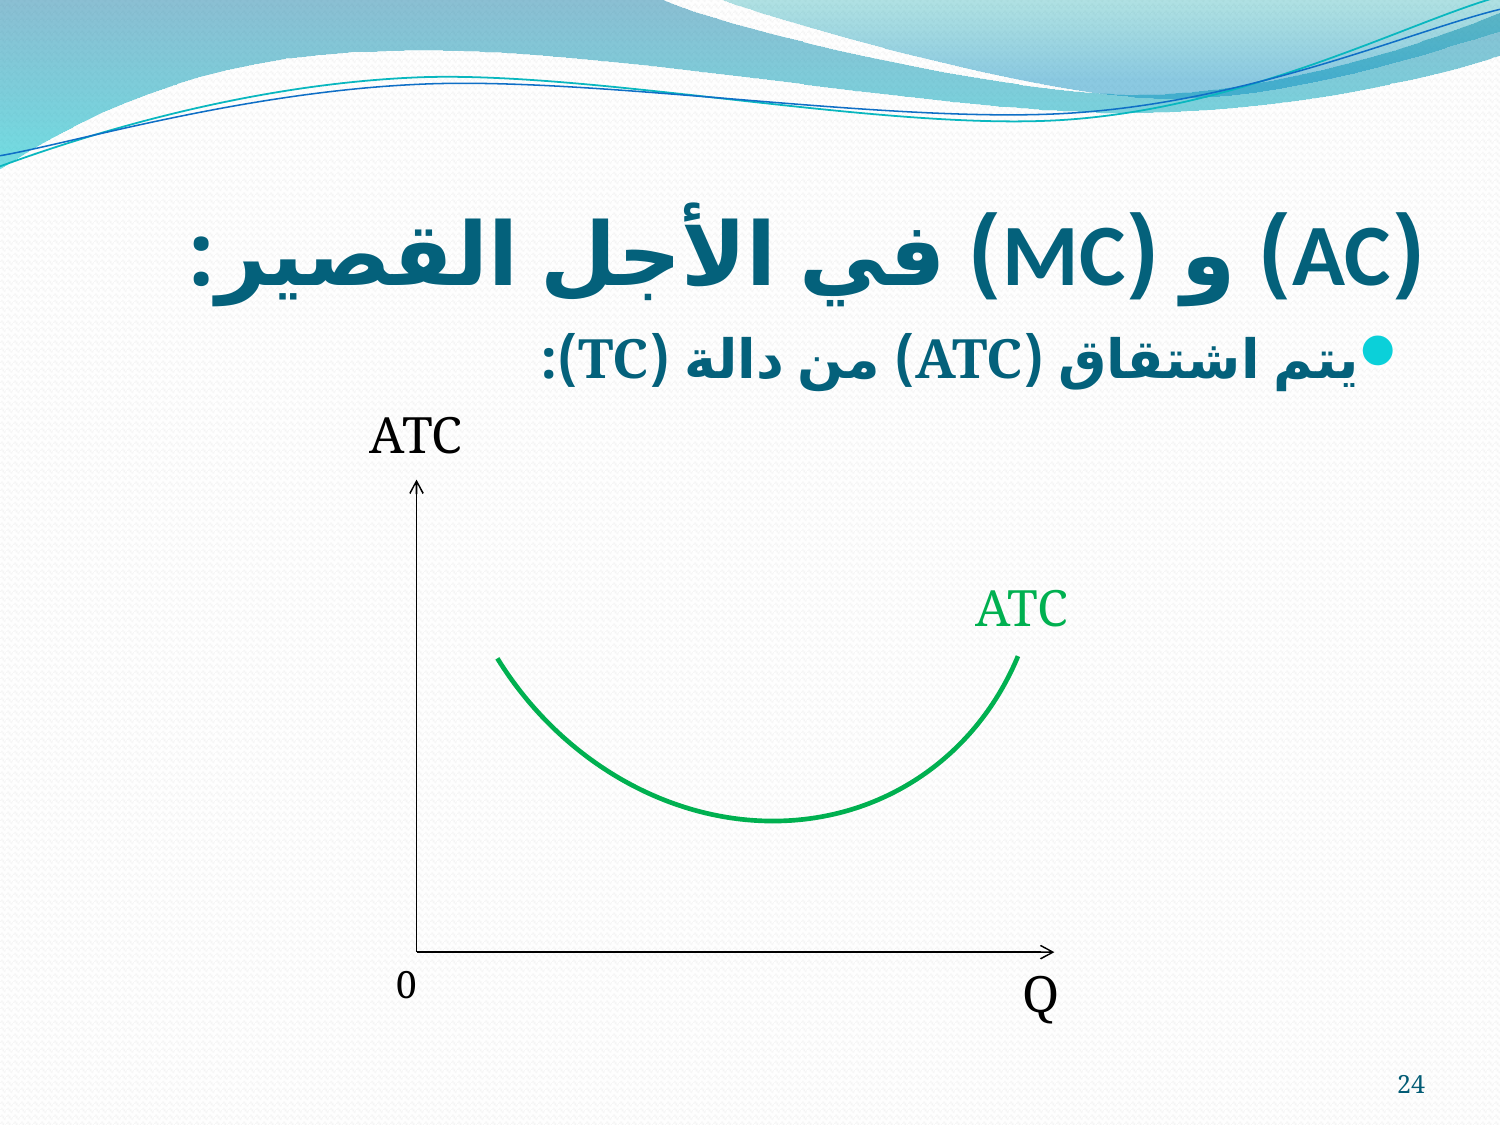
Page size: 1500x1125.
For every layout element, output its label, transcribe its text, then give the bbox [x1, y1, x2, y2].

text_box [496, 505, 1019, 822]
text_box ATC [960, 568, 1084, 644]
title (AC) و (MC) في الأجل القصير: [75, 115, 1425, 303]
text_box ATC [298, 395, 535, 471]
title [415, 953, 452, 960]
text_box Q [992, 955, 1090, 1031]
text_box 0 [381, 953, 452, 1014]
list يتم اشتقاق (ATC) من دالة (TC): [75, 317, 1425, 1038]
slide_number 24 [1299, 1042, 1425, 1103]
